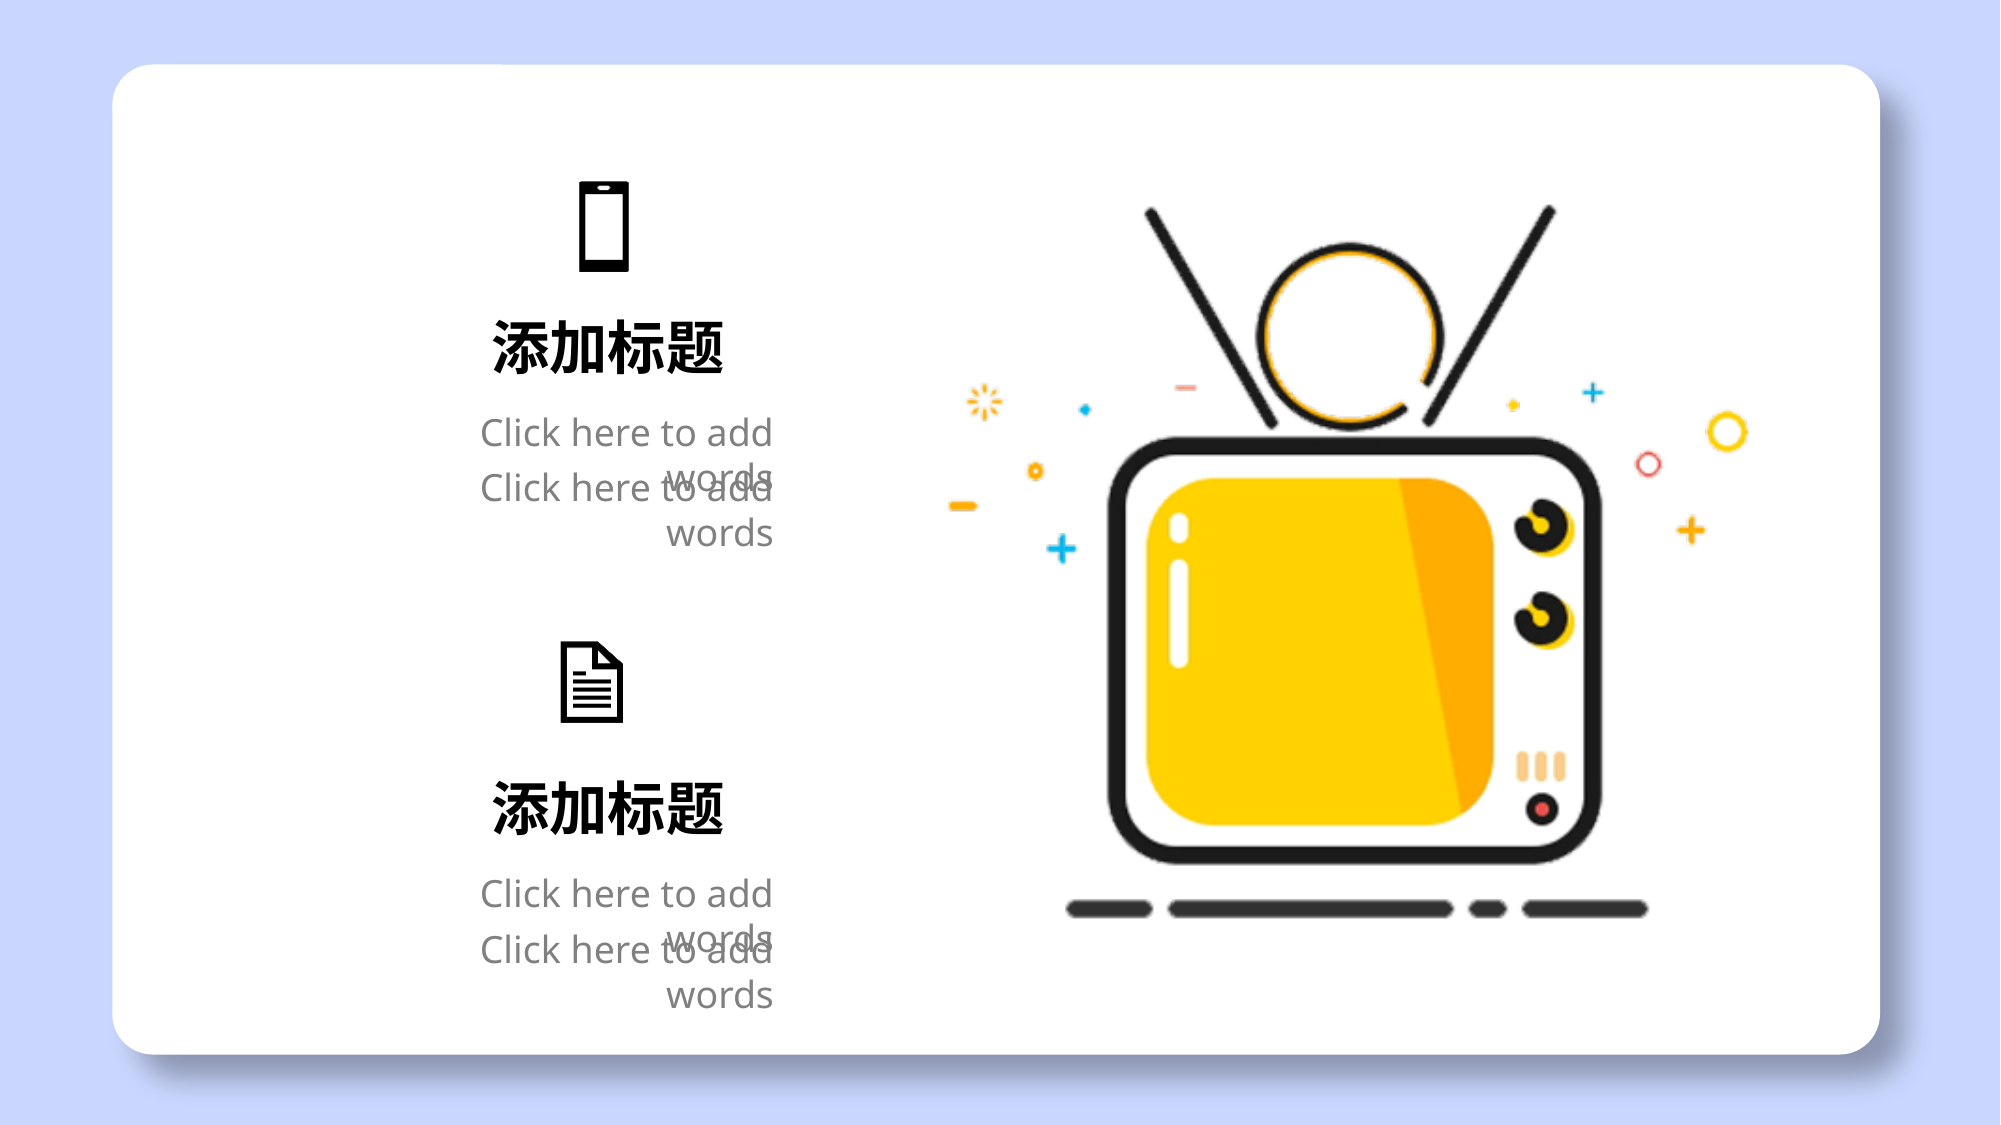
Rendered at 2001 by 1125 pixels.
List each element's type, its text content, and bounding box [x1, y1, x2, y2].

text_box [111, 63, 790, 1056]
text_box Click here to add words [376, 456, 789, 562]
text_box 添加标题 [296, 303, 740, 389]
picture [790, 0, 1916, 1125]
text_box Click here to add words [376, 401, 789, 456]
picture [543, 633, 640, 731]
text_box Click here to add words [376, 863, 789, 918]
text_box Click here to add words [376, 918, 789, 1024]
text_box 添加标题 [296, 764, 740, 850]
picture [554, 177, 653, 276]
